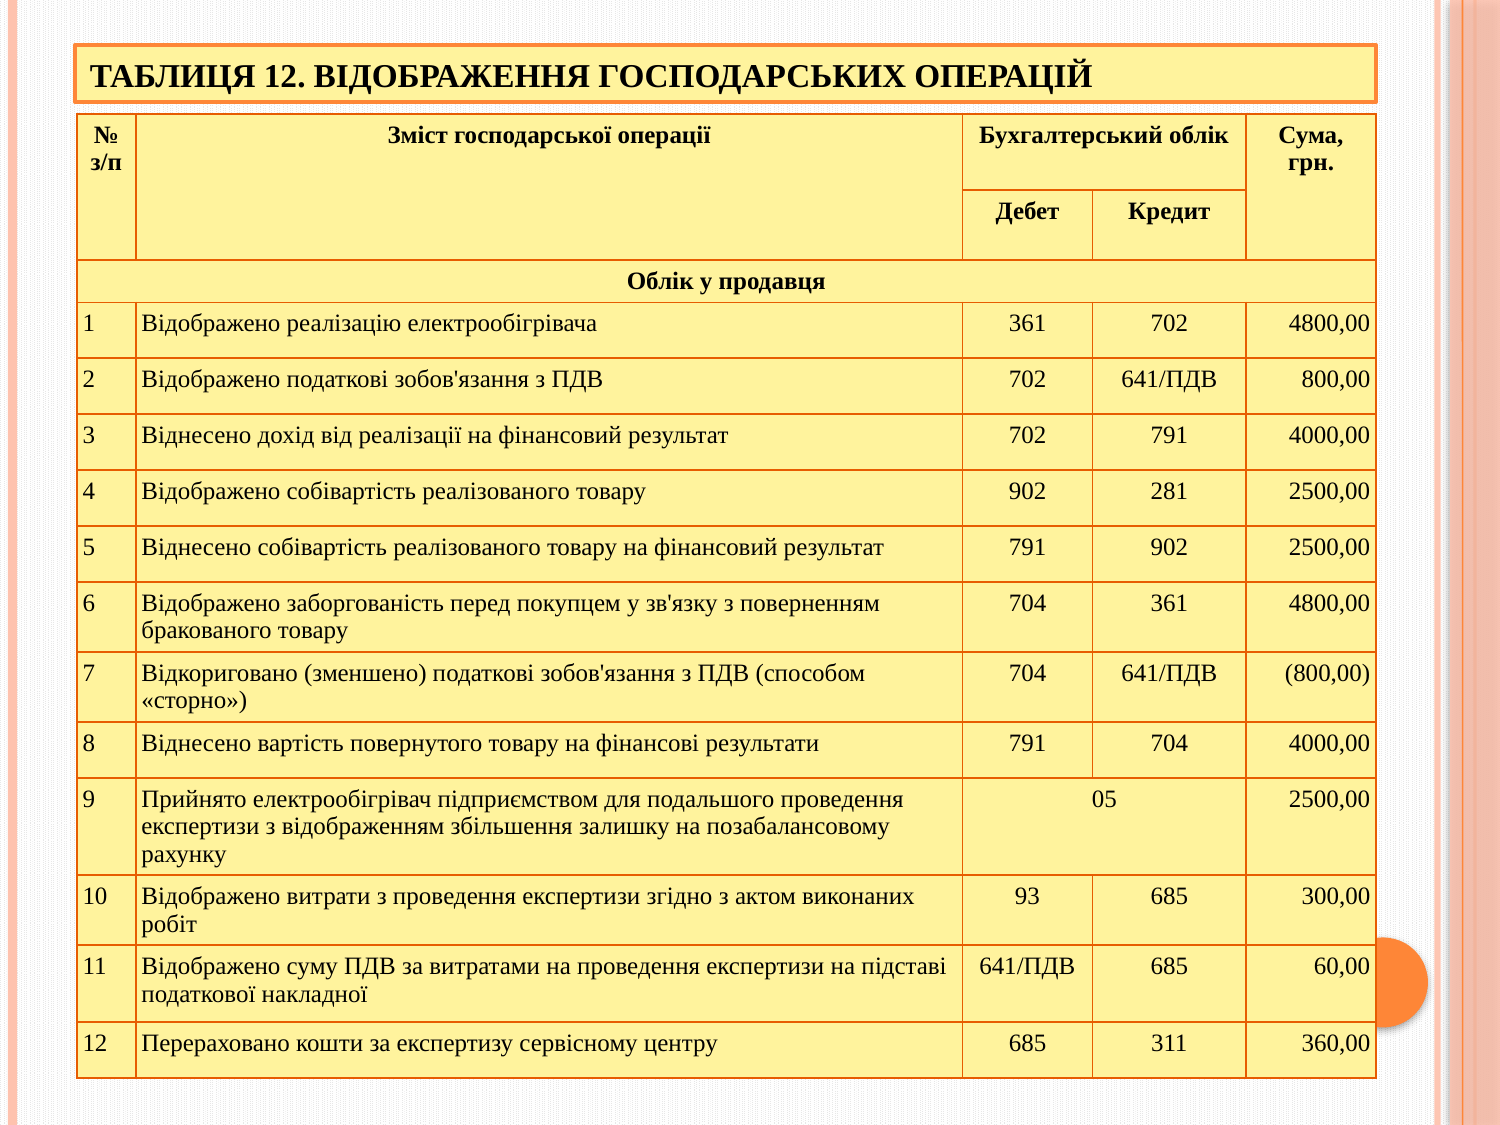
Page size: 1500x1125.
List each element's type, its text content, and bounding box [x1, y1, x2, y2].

table_cell 704 [963, 653, 1092, 721]
table_cell 791 [963, 527, 1092, 581]
table_cell 685 [963, 1023, 1092, 1077]
table_cell 641/ПДВ [1093, 359, 1245, 413]
table_cell 281 [1093, 471, 1245, 525]
table_header Бухгалтерський облік [963, 115, 1245, 189]
table_header № з/п [78, 115, 135, 259]
table_cell 641/ПДВ [1093, 653, 1245, 721]
table_cell 4800,00 [1247, 303, 1375, 357]
table_cell Відображено податкові зобов'язання з ПДВ [137, 359, 962, 413]
table_cell 6 [78, 583, 135, 651]
table_cell Кредит [1093, 191, 1245, 259]
table_cell 311 [1093, 1023, 1245, 1077]
table_cell 9 [78, 779, 135, 874]
table_cell 12 [78, 1023, 135, 1077]
table_cell 10 [78, 876, 135, 944]
table_cell Відображено реалізацію електрообігрівача [137, 303, 962, 357]
table_cell 702 [963, 359, 1092, 413]
table_cell 300,00 [1247, 876, 1375, 944]
table_cell 791 [963, 723, 1092, 777]
table_cell 685 [1093, 946, 1245, 1021]
table_cell Прийнято електрообігрівач підприємством для подальшого проведення експертизи з відображенням збільшення залишку на позабалансовому рахунку [137, 779, 962, 874]
table_cell (800,00) [1247, 653, 1375, 721]
table_cell 702 [1093, 303, 1245, 357]
table_cell 902 [1093, 527, 1245, 581]
table_cell 5 [78, 527, 135, 581]
table_cell 8 [78, 723, 135, 777]
table_cell 93 [963, 876, 1092, 944]
table_cell Віднесено вартість повернутого товару на фінансові результати [137, 723, 962, 777]
table_cell 4800,00 [1247, 583, 1375, 651]
table_cell Віднесено дохід від реалізації на фінансовий результат [137, 415, 962, 469]
table_cell Відображено суму ПДВ за витратами на проведення експертизи на підставі податкової накладної [137, 946, 962, 1021]
table_cell 704 [963, 583, 1092, 651]
table_cell 7 [78, 653, 135, 721]
table_cell Відображено заборгованість перед покупцем у зв'язку з поверненням бракованого товару [137, 583, 962, 651]
table_cell 800,00 [1247, 359, 1375, 413]
table_cell Відкориговано (зменшено) податкові зобов'язання з ПДВ (способом «сторно») [137, 653, 962, 721]
table_cell 685 [1093, 876, 1245, 944]
table_cell Облік у продавця [78, 261, 1375, 302]
table_cell Перераховано кошти за експертизу сервісному центру [137, 1023, 962, 1077]
table_cell 361 [963, 303, 1092, 357]
table_cell Дебет [963, 191, 1092, 259]
table_cell Відображено витрати з проведення експертизи згідно з актом виконаних робіт [137, 876, 962, 944]
table_cell 3 [78, 415, 135, 469]
table_cell 361 [1093, 583, 1245, 651]
table_cell 2500,00 [1247, 527, 1375, 581]
table_cell 2 [78, 359, 135, 413]
title Таблиця 12. Відображення господарських операцій [73, 43, 1378, 104]
table_cell 4 [78, 471, 135, 525]
table_cell 704 [1093, 723, 1245, 777]
table_header Зміст господарської операції [137, 115, 962, 259]
table_cell 641/ПДВ [963, 946, 1092, 1021]
table_cell Віднесено собівартість реалізованого товару на фінансовий результат [137, 527, 962, 581]
table_cell 2500,00 [1247, 471, 1375, 525]
table_header Сума, грн. [1247, 115, 1375, 259]
table_cell Відображено собівартість реалізованого товару [137, 471, 962, 525]
table_cell 1 [78, 303, 135, 357]
table_cell 4000,00 [1247, 723, 1375, 777]
table_cell 360,00 [1247, 1023, 1375, 1077]
table_cell 902 [963, 471, 1092, 525]
table_cell 05 [963, 779, 1245, 874]
table_cell 791 [1093, 415, 1245, 469]
table_cell 60,00 [1247, 946, 1375, 1021]
table_cell 11 [78, 946, 135, 1021]
table_cell 2500,00 [1247, 779, 1375, 874]
table_cell 702 [963, 415, 1092, 469]
table_cell 4000,00 [1247, 415, 1375, 469]
